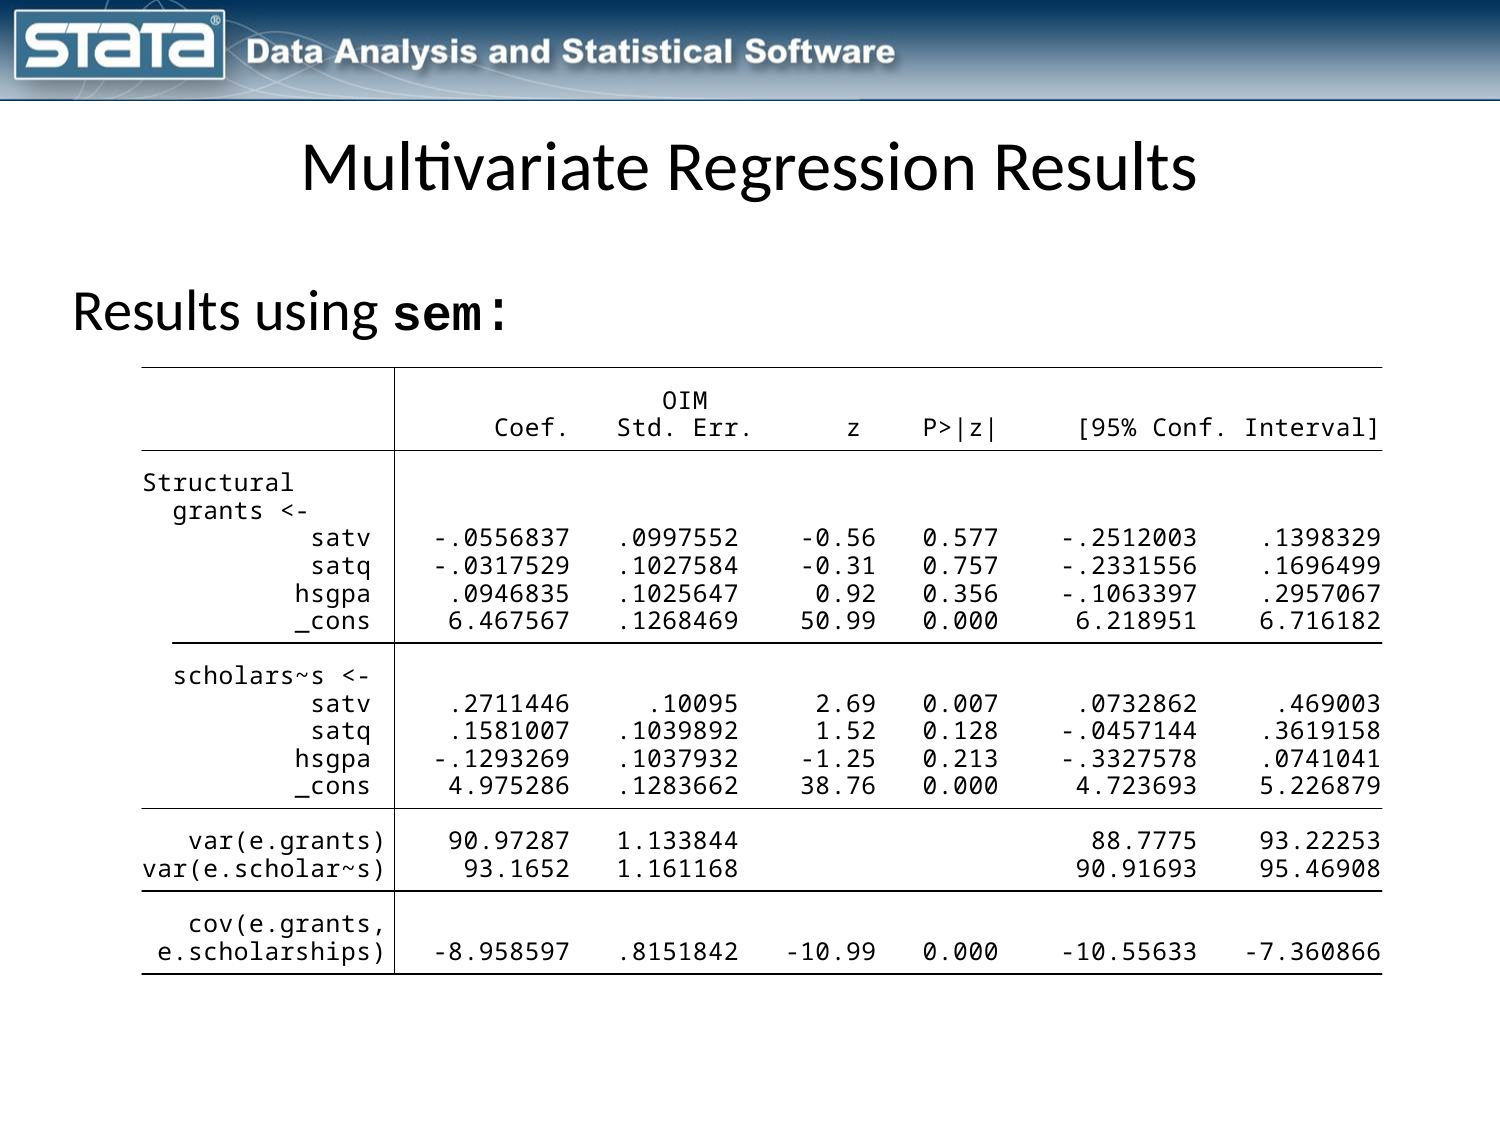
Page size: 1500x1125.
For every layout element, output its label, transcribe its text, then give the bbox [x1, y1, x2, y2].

picture [0, 0, 1500, 101]
picture [137, 355, 1394, 991]
title Multivariate Regression Results [75, 112, 1425, 213]
text_box Results using sem: [57, 264, 532, 350]
